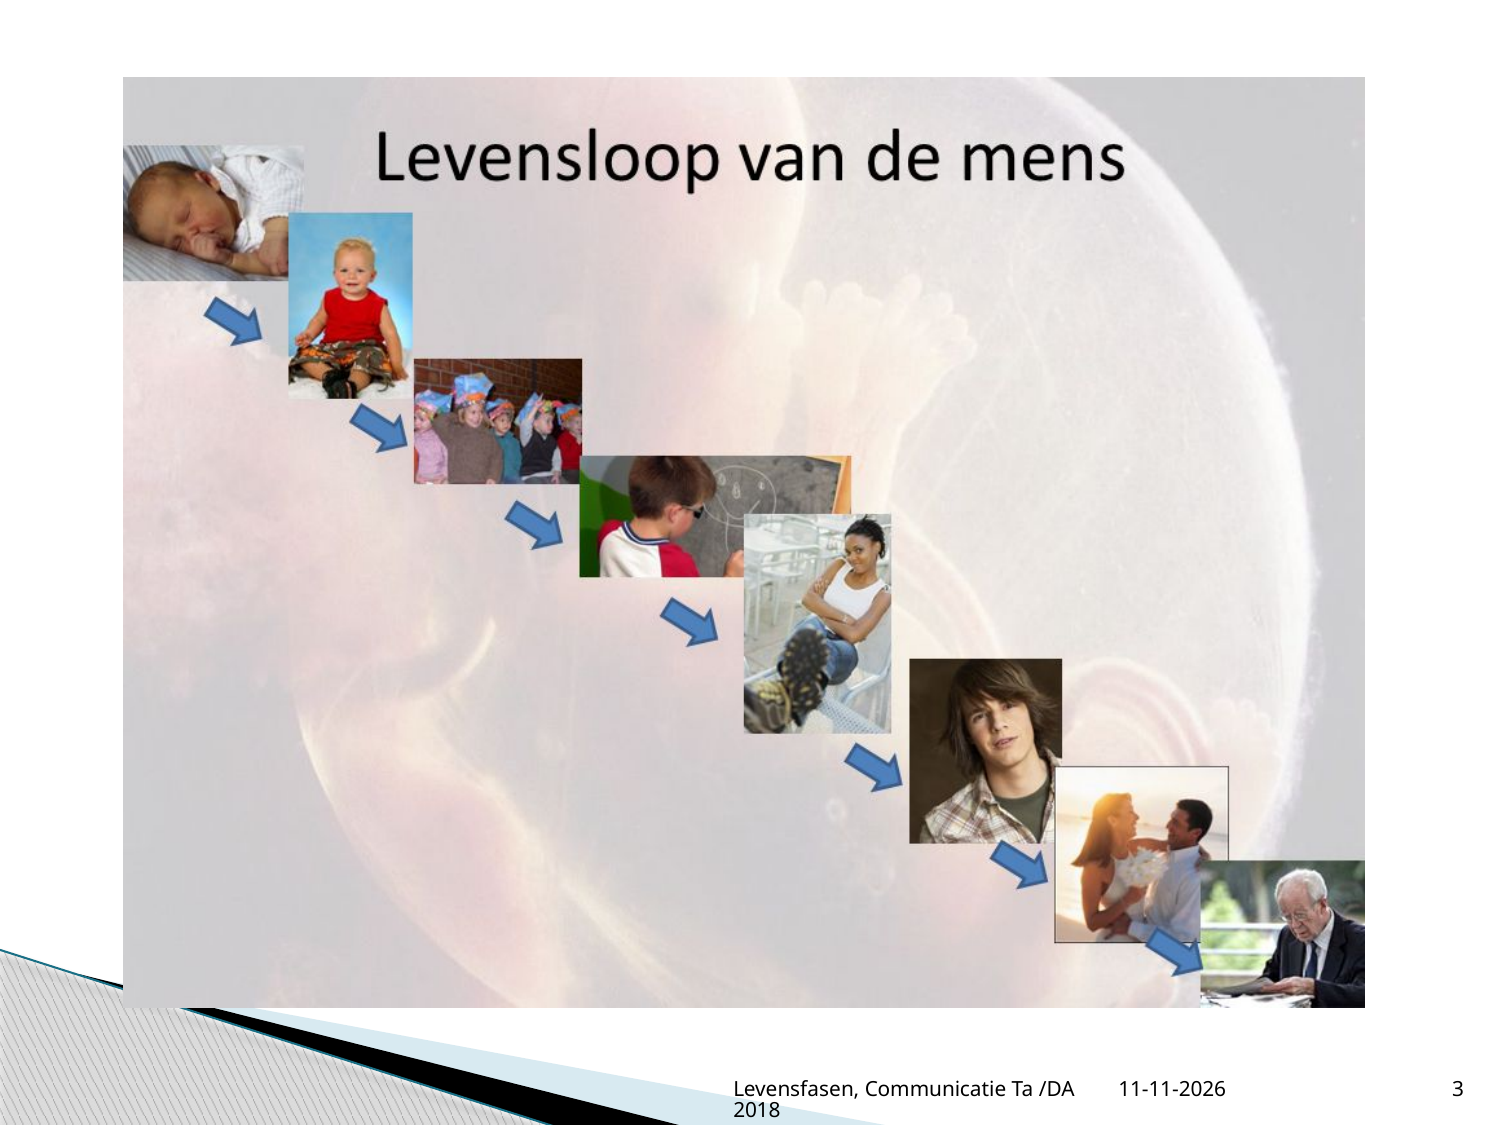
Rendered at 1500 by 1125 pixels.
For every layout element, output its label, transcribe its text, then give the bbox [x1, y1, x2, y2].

slide_number 3 [1418, 1051, 1479, 1112]
picture [123, 77, 1365, 1008]
footer Levensfasen, Communicatie Ta /DA 2018 [718, 1051, 1105, 1112]
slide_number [1105, 1051, 1418, 1112]
